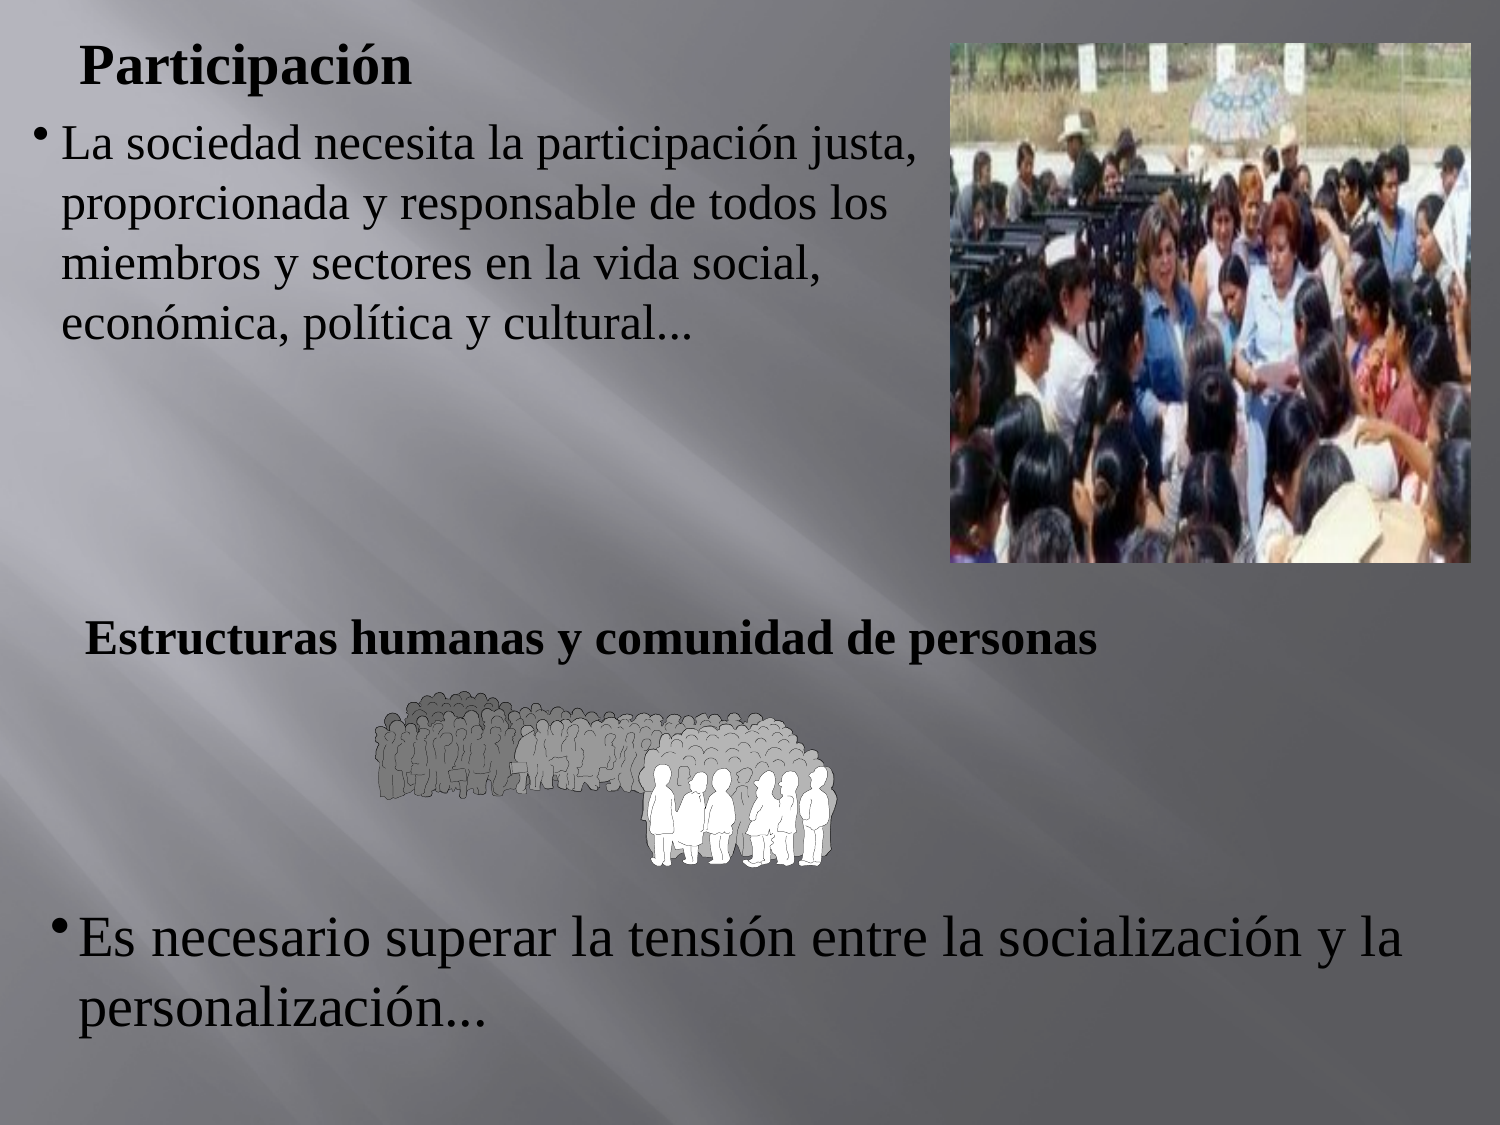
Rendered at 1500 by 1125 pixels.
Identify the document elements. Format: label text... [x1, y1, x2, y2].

picture [950, 42, 1471, 563]
text_box Es necesario superar la tensión entre la socialización y la personalización... [35, 890, 1454, 1046]
text_box Participación [64, 19, 1175, 101]
text_box La sociedad necesita la participación justa, proporcionada y responsable de todos los miembros y sectores en la vida social, económica, política y cultural... [17, 101, 950, 357]
picture [374, 691, 838, 868]
text_box Estructuras humanas y comunidad de personas [70, 597, 1311, 673]
